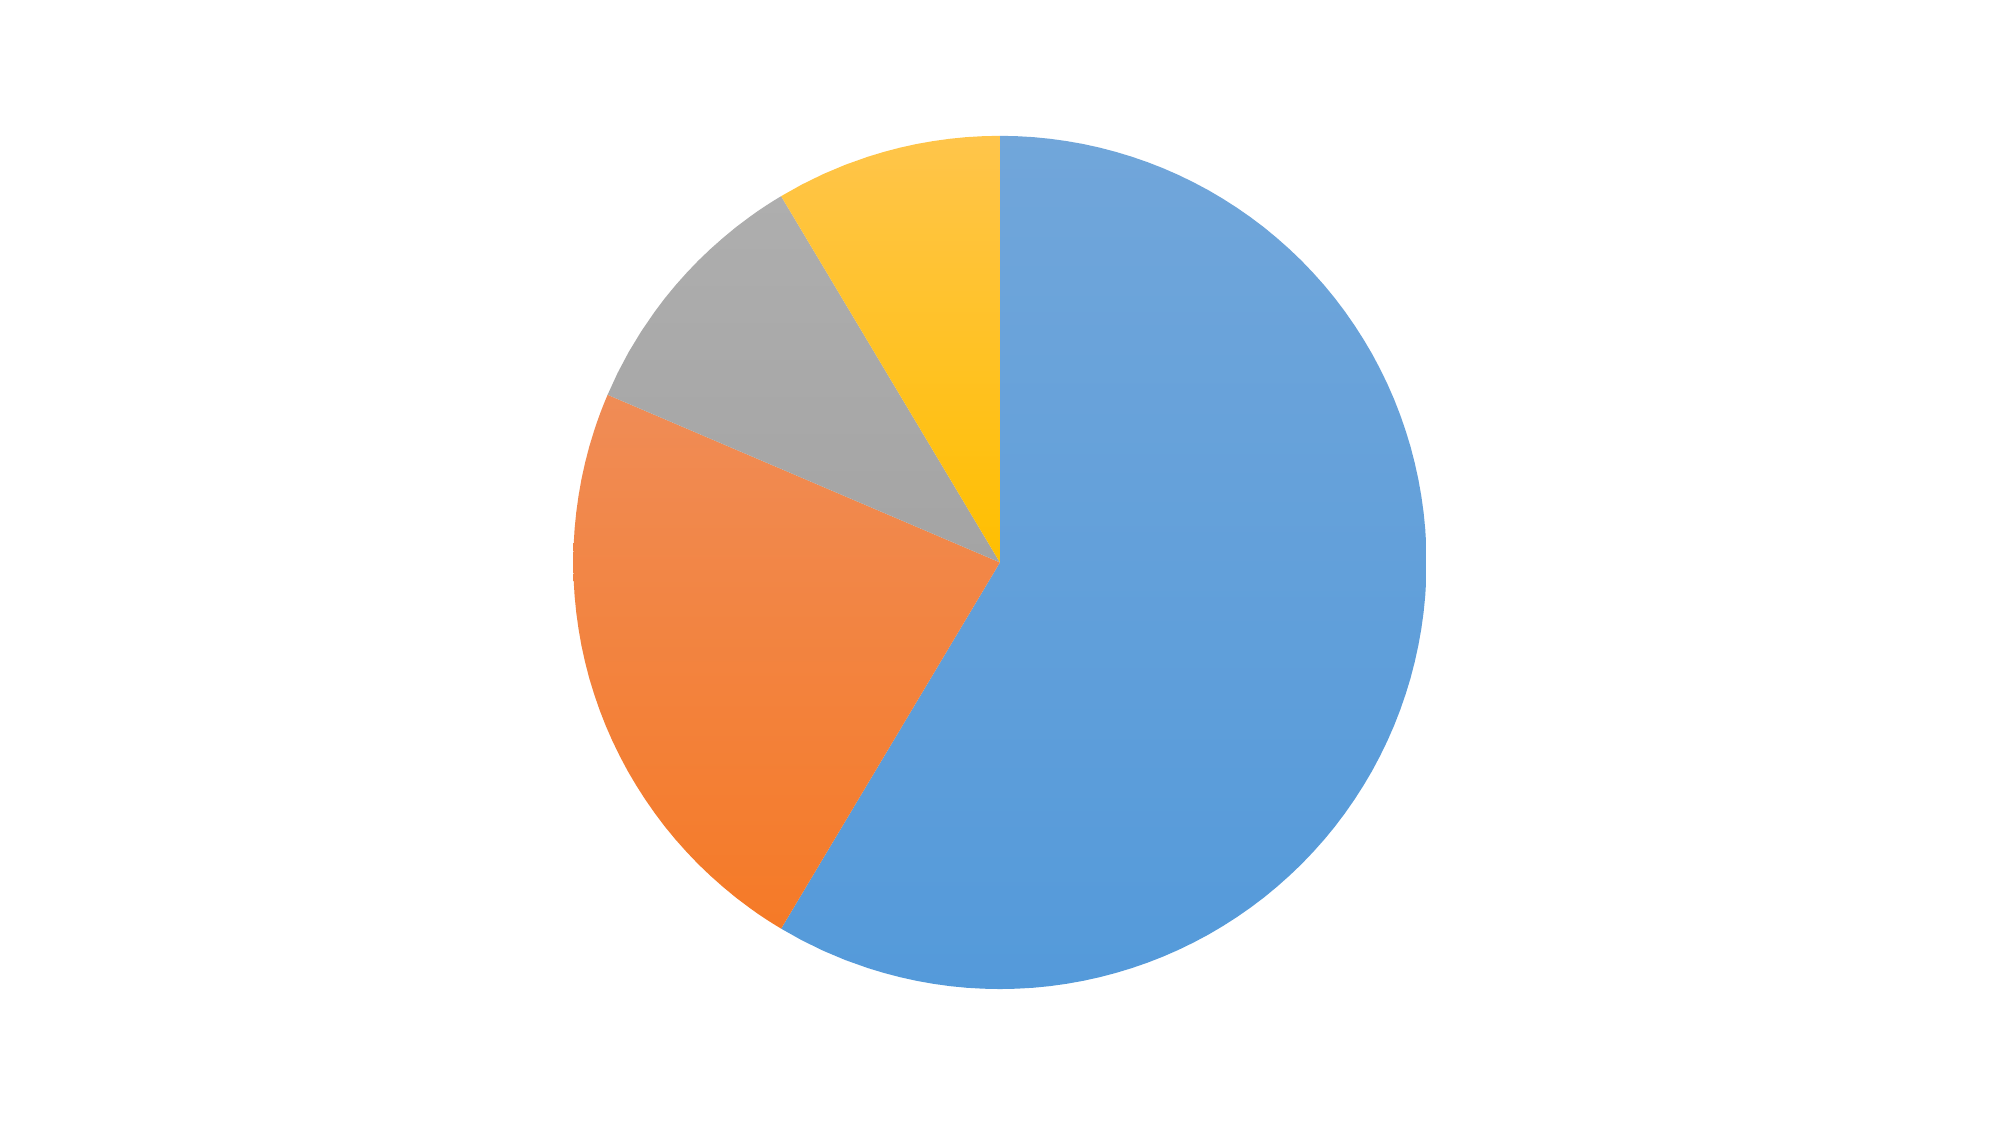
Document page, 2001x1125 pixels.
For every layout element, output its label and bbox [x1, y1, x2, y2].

chart [333, 117, 1667, 1007]
